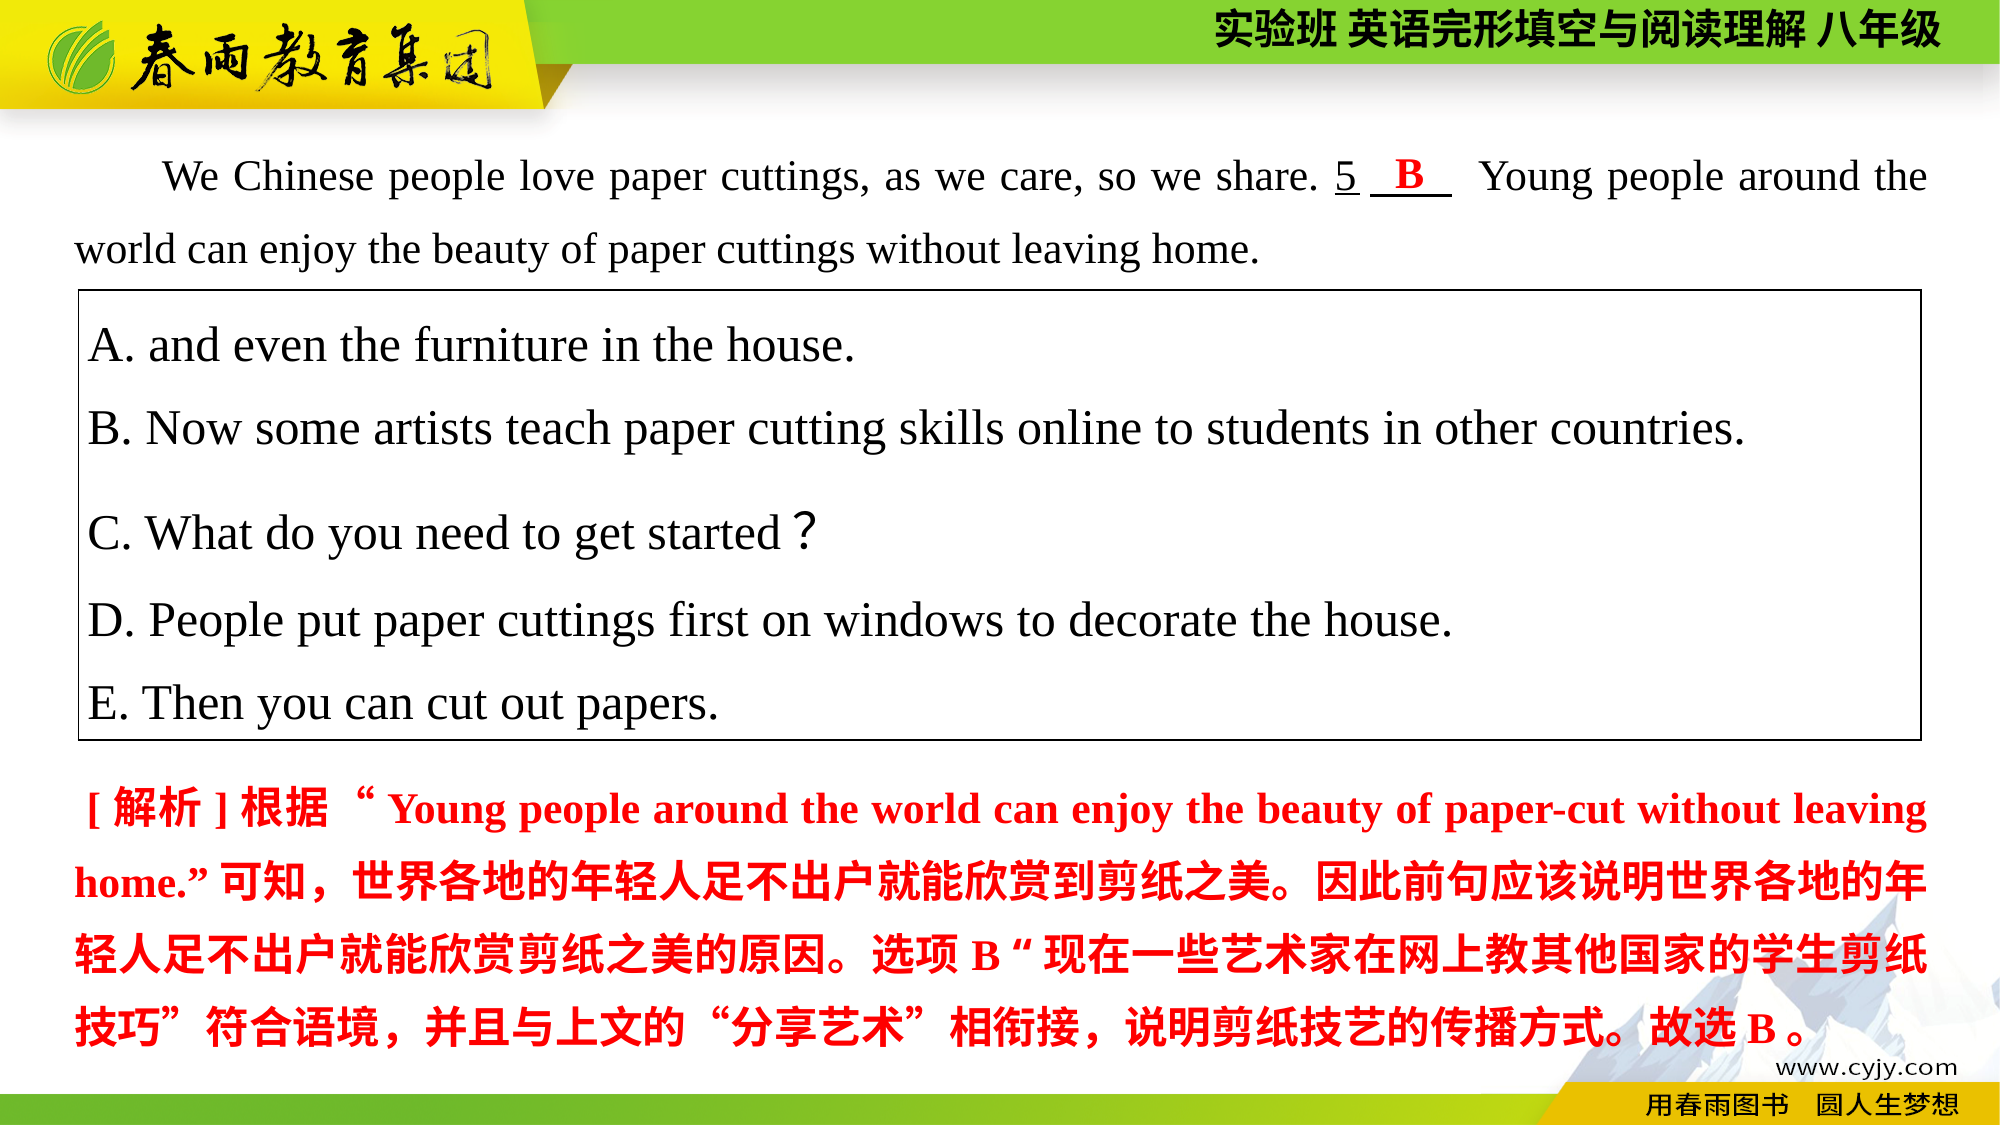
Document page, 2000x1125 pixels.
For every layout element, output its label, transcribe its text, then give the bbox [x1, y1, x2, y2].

table_header A. and even the furniture in the house. B. Now some artists teach paper cutting skills online to students in other countries. C. What do you need to get started？ D. People put paper cuttings first on windows to decorate the house. E. Then you can cut out papers. [79, 291, 1920, 739]
text_box [解析]根据“Young people around the world can enjoy the beauty of paper-cut without leaving home.”可知，世界各地的年轻人足不出户就能欣赏到剪纸之美。因此前句应该说明世界各地的年轻人足不出户就能欣赏剪纸之美的原因。选项B “现在一些艺术家在网上教其他国家的学生剪纸技巧”符合语境，并且与上文的“分享艺术”相衔接，说明剪纸技艺的传播方式。故选B。 [59, 751, 1944, 1061]
list We Chinese people love paper cuttings, as we care, so we share. 5 Young people around the world can enjoy the beauty of paper cuttings without leaving home. [59, 118, 1944, 274]
picture [0, 0, 2000, 1125]
text_box B [1380, 116, 1440, 206]
